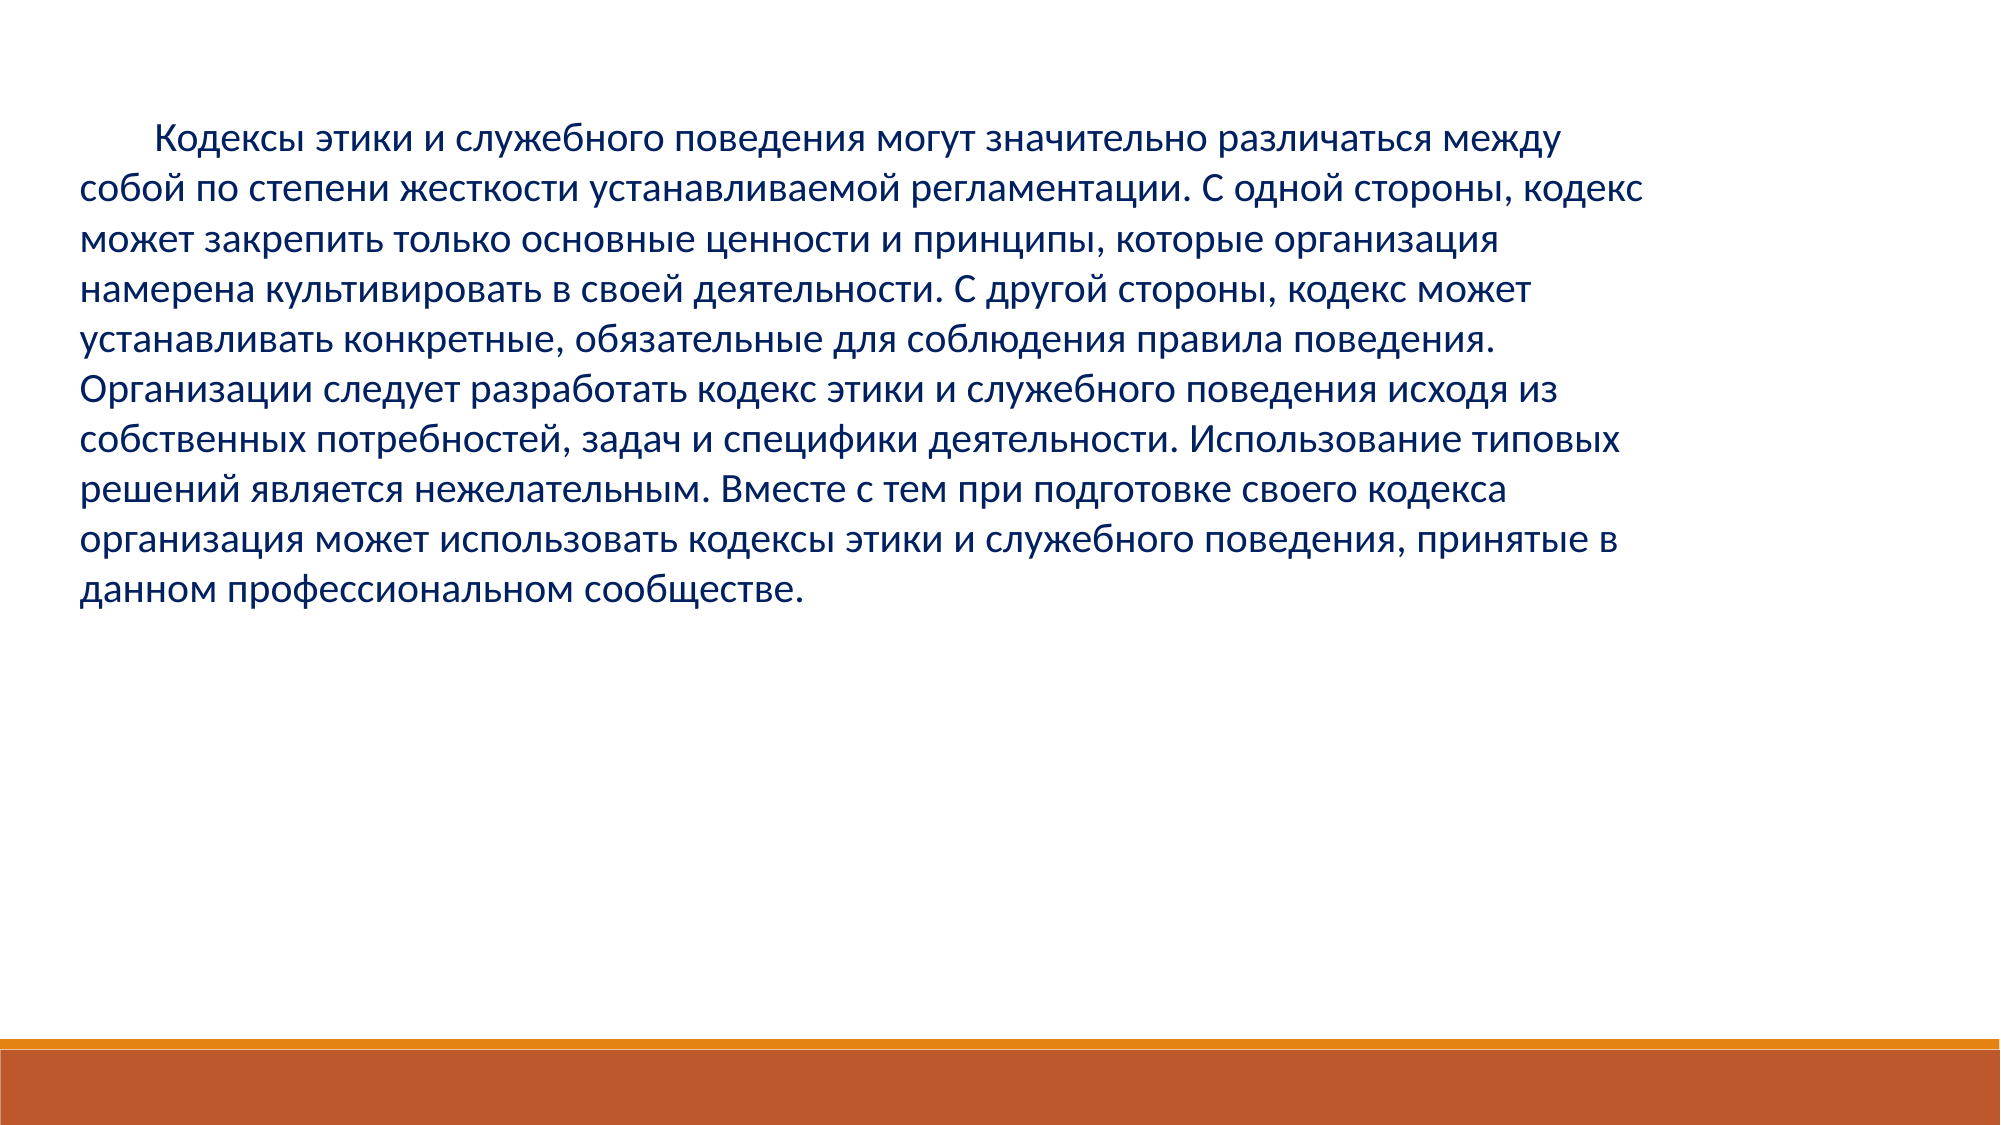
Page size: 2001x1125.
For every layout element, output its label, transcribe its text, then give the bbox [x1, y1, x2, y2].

text_box Кодексы этики и служебного поведения могут значительно различаться между собой по степени жесткости устанавливаемой регламентации. С одной стороны, кодекс может закрепить только основные ценности и принципы, которые организация намерена культивировать в своей деятельности. С другой стороны, кодекс может устанавливать конкретные, обязательные для соблюдения правила поведения. Организации следует разработать кодекс этики и служебного поведения исходя из собственных потребностей, задач и специфики деятельности. Использование типовых решений является нежелательным. Вместе с тем при подготовке своего кодекса организация может использовать кодексы этики и служебного поведения, принятые в данном профессиональном сообществе. [64, 102, 1684, 618]
